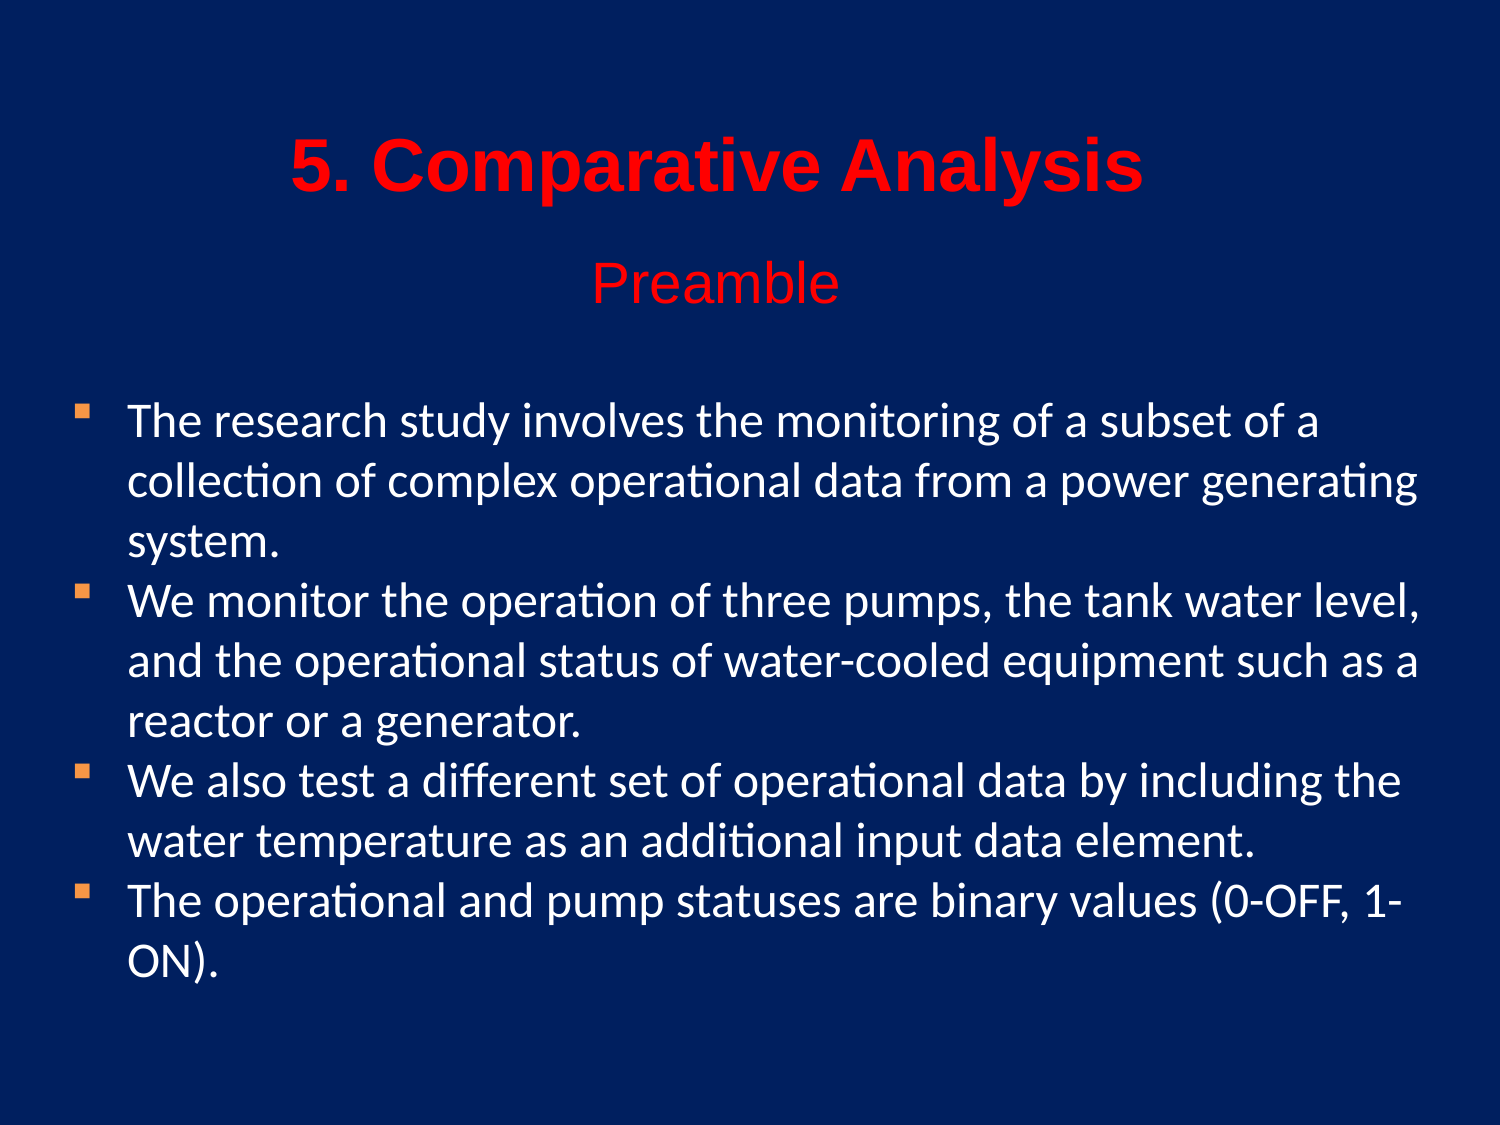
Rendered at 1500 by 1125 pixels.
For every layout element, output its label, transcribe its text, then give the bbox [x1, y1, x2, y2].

text_box The research study involves the monitoring of a subset of a collection of complex operational data from a power generating system. We monitor the operation of three pumps, the tank water level, and the operational status of water-cooled equipment such as a reactor or a generator. We also test a different set of operational data by including the water temperature as an additional input data element. The operational and pump statuses are binary values (0-OFF, 1-ON). [70, 387, 1449, 988]
text_box Preamble [576, 237, 857, 323]
text_box 5. Comparative Analysis [70, 116, 1363, 207]
